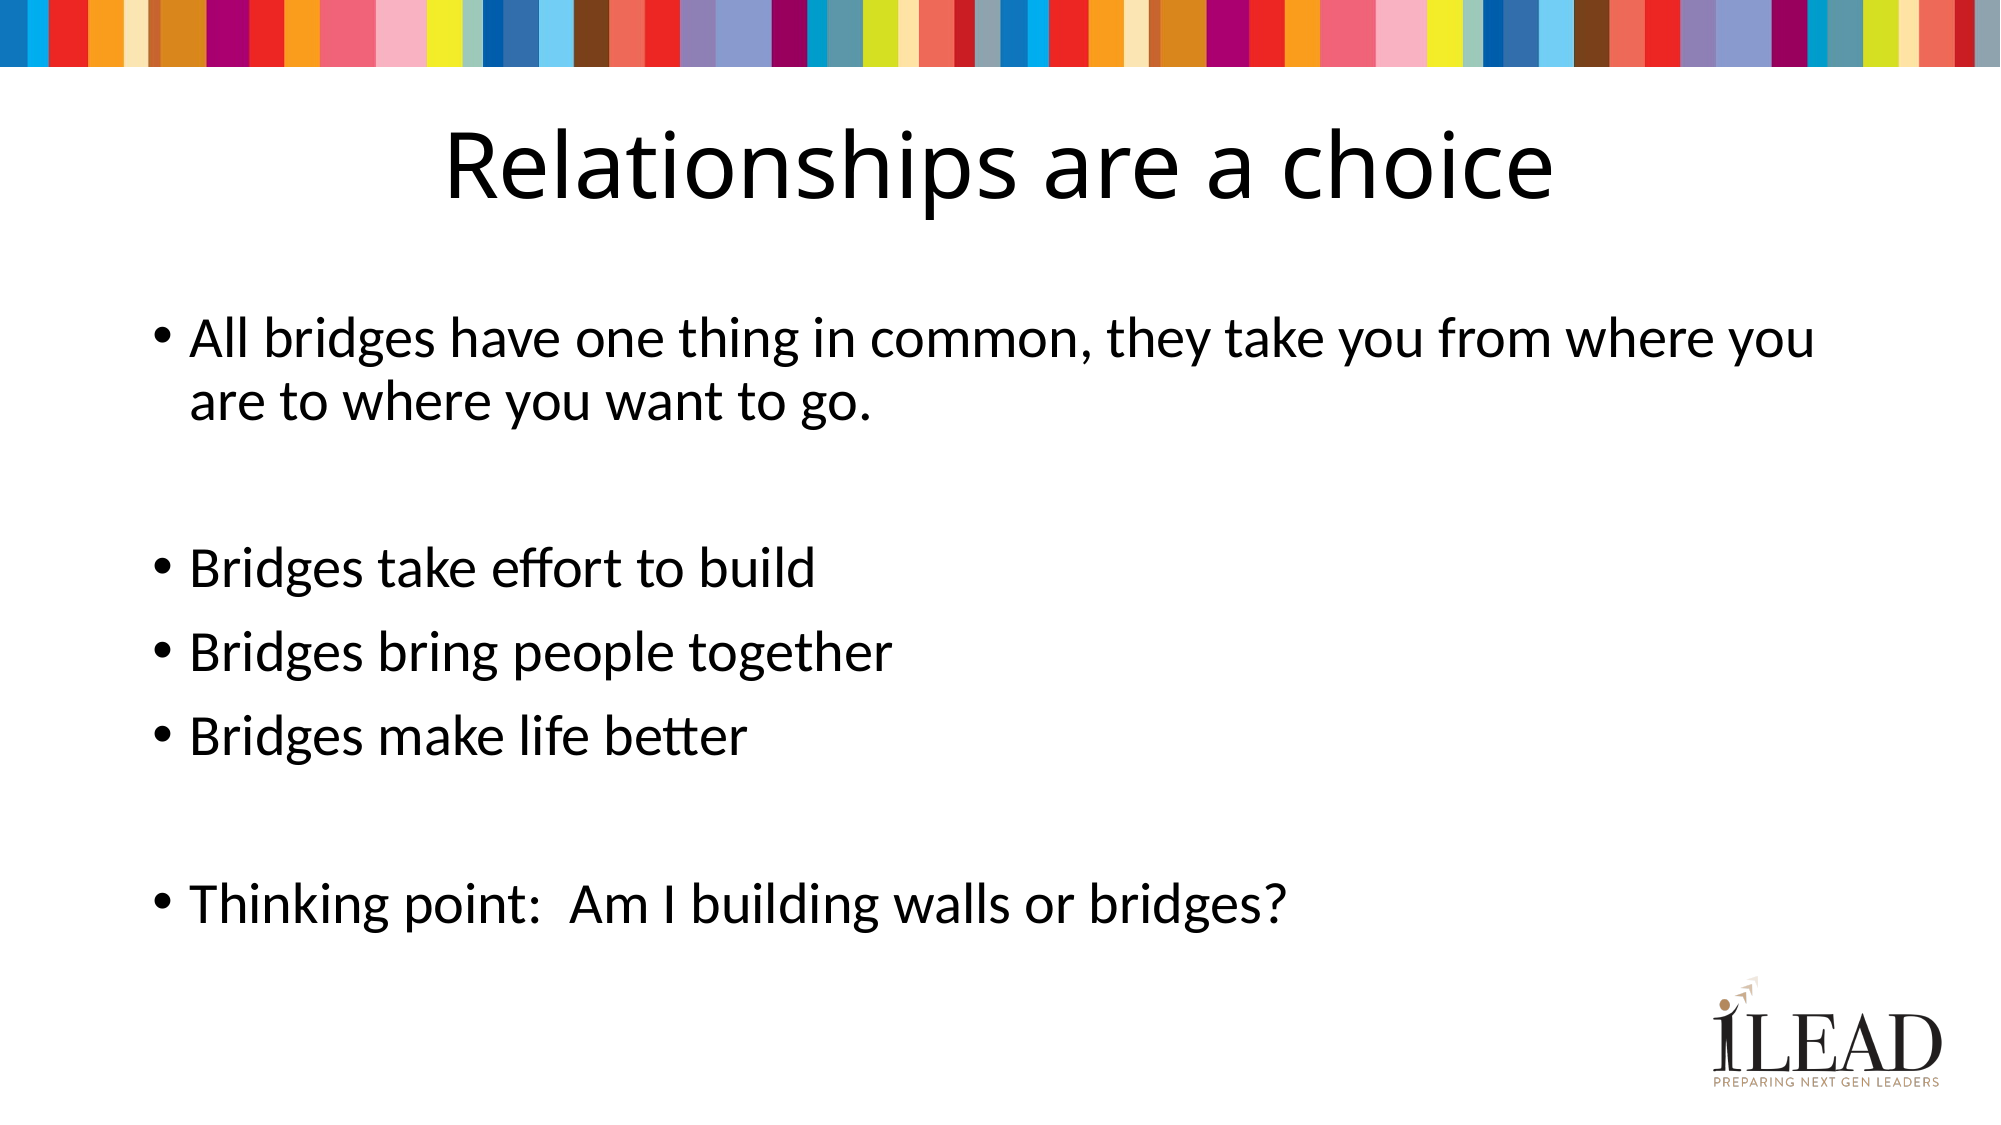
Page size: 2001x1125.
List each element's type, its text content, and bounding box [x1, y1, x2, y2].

picture [1828, 0, 2000, 67]
picture [1709, 972, 1945, 1091]
picture [828, 0, 1026, 67]
title Relationships are a choice [137, 67, 1863, 278]
picture [0, 0, 26, 67]
picture [1048, 0, 1808, 67]
list All bridges have one thing in common, they take you from where you are to where you want to go. Bridges take effort to build Bridges bring people together Bridges make life better Thinking point: Am I building walls or bridges? [137, 299, 1863, 1014]
picture [48, 0, 808, 67]
